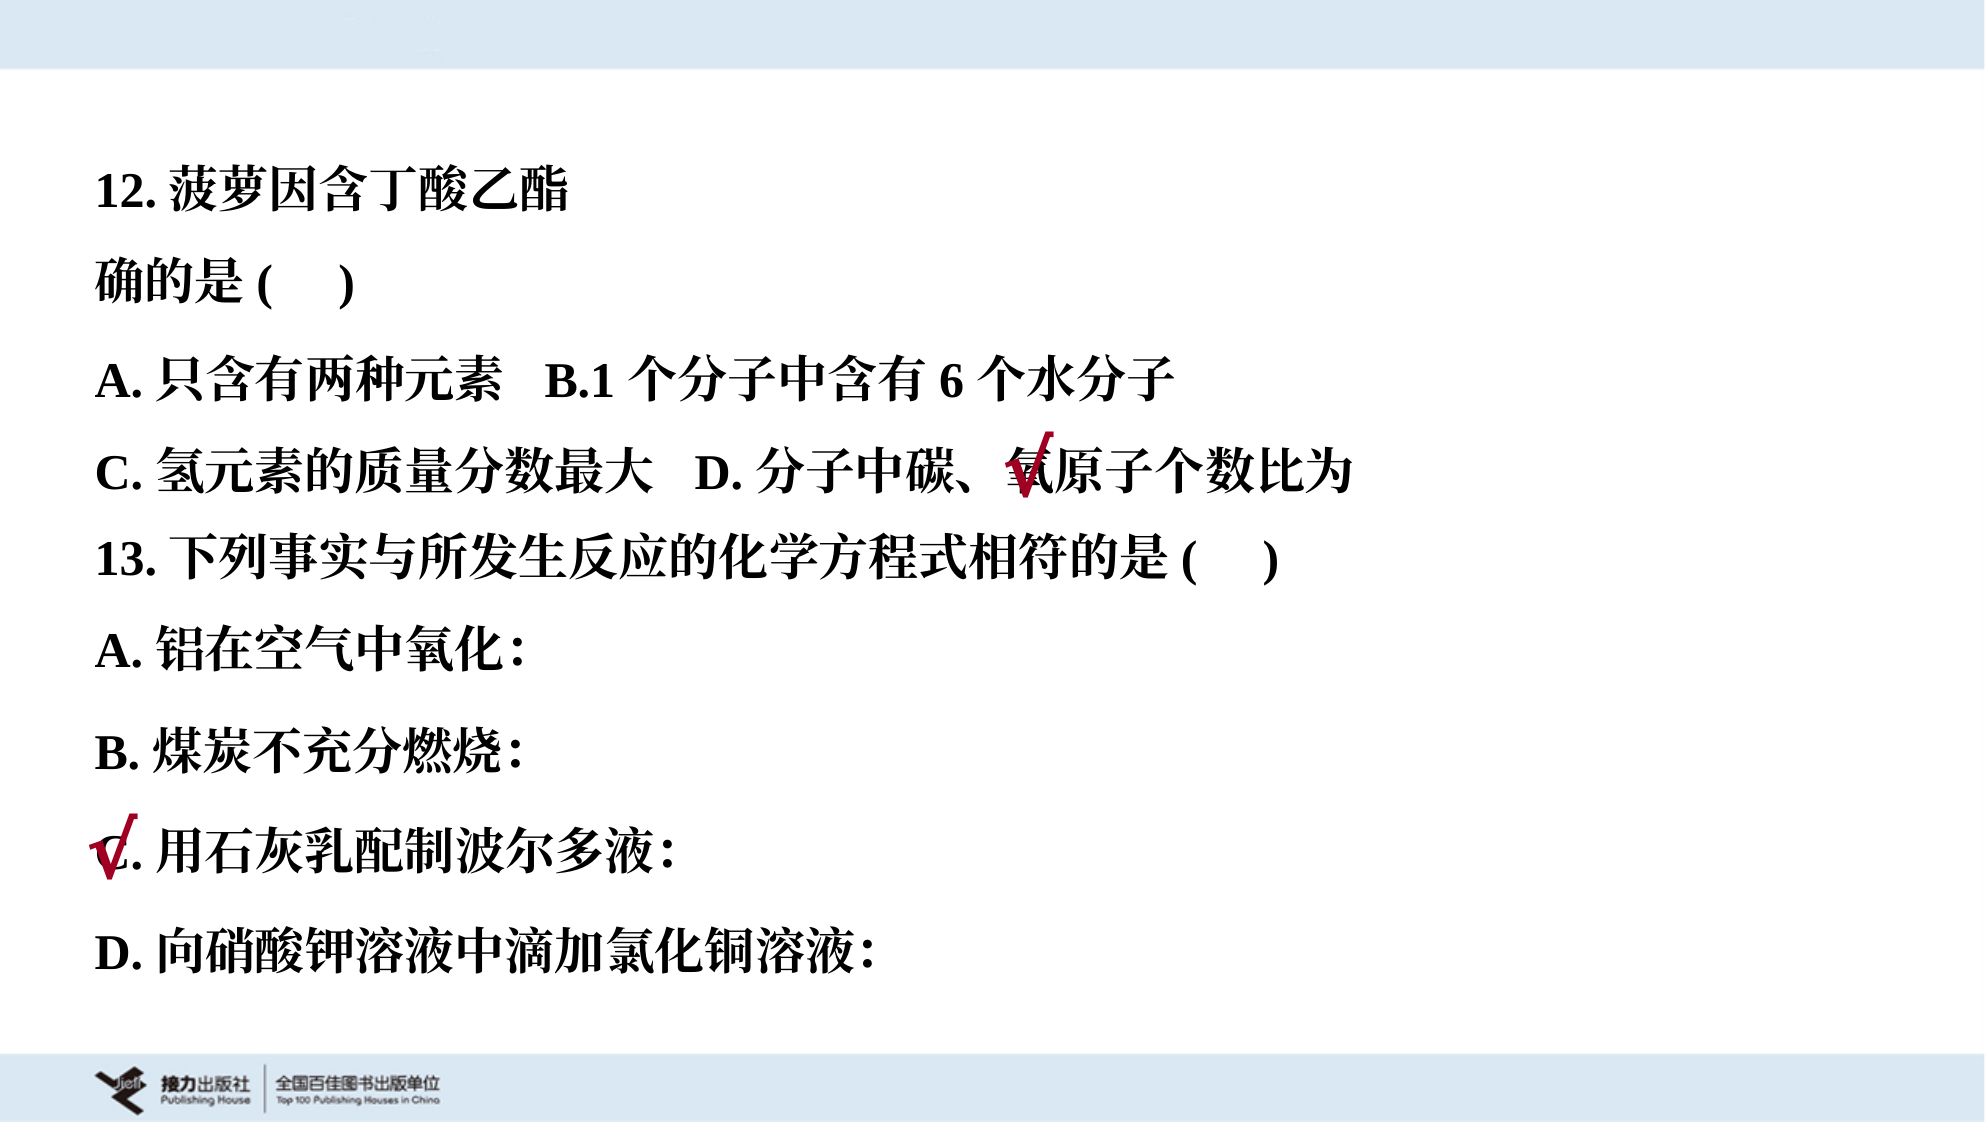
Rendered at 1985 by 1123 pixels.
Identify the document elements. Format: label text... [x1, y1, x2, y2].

picture [0, 0, 1985, 1122]
text_box 13.下列事实与所发生反应的化学方程式相符的是( ) [94, 497, 1892, 586]
text_box √ [86, 801, 139, 895]
text_box √ [1002, 419, 1055, 512]
